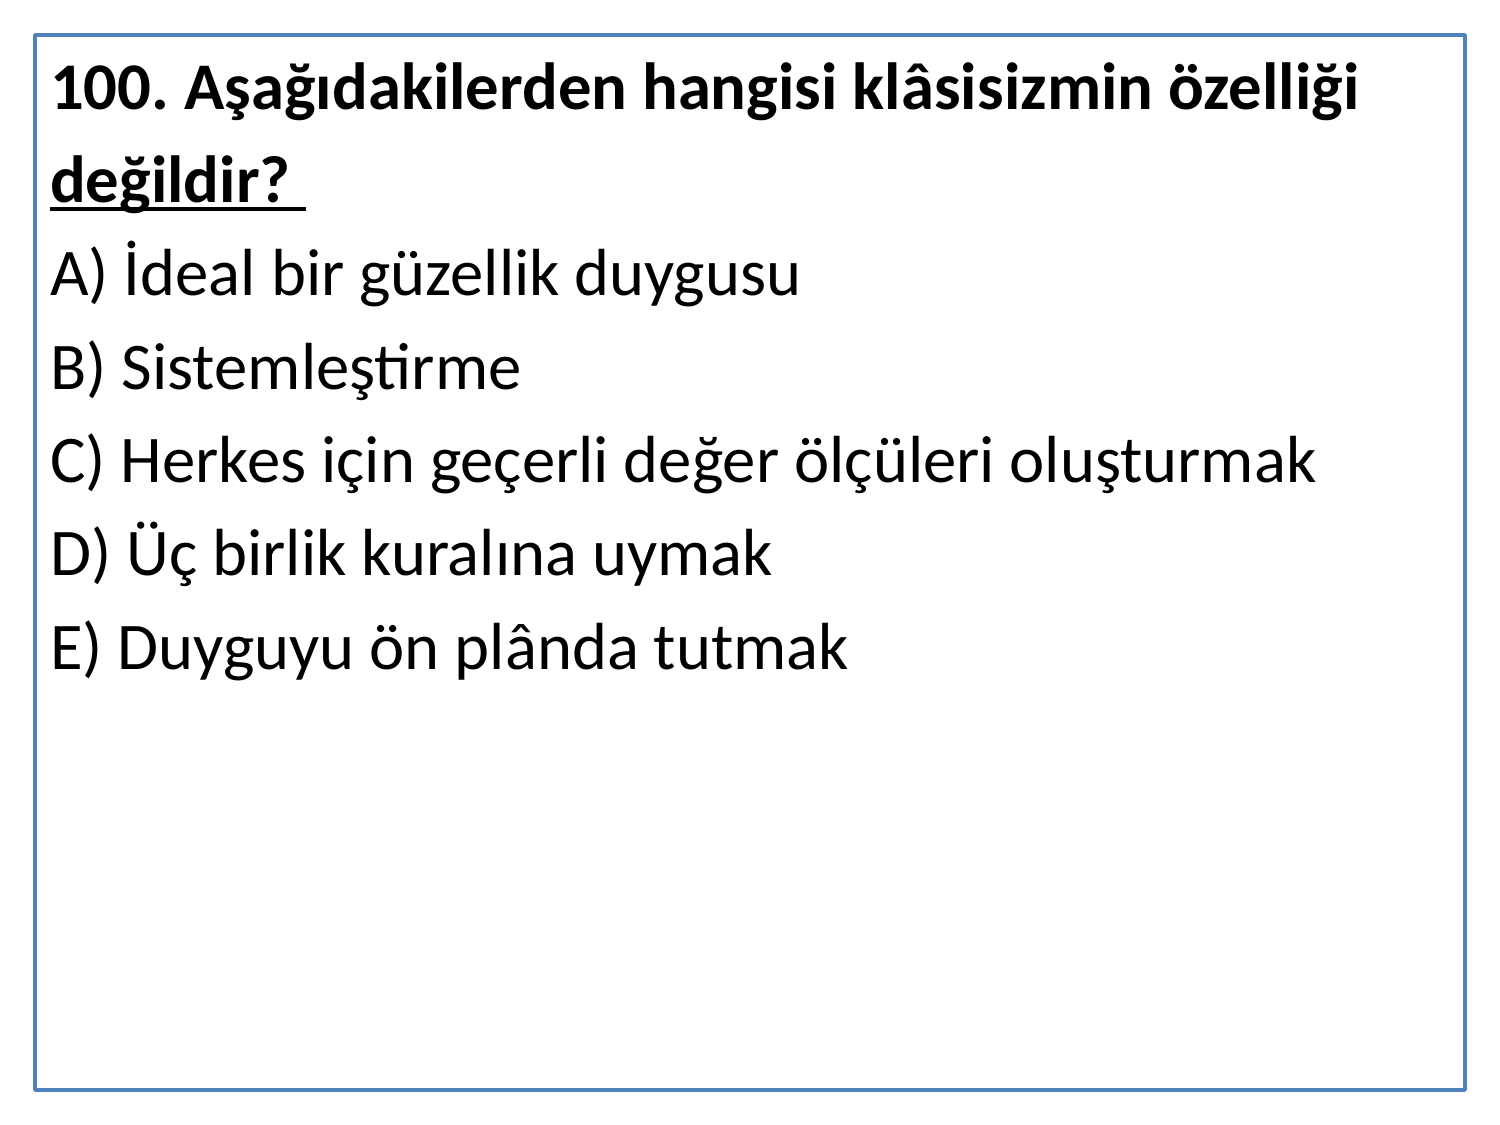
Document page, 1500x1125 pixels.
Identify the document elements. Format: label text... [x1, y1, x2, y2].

list 100. Aşağıdakilerden hangisi klâsisizmin özelliği değildir? A) İdeal bir güzellik duygusu B) Sistemleştirme C) Herkes için geçerli değer ölçüleri oluşturmak D) Üç birlik kuralına uymak E) Duyguyu ön plânda tutmak [33, 33, 1467, 1092]
